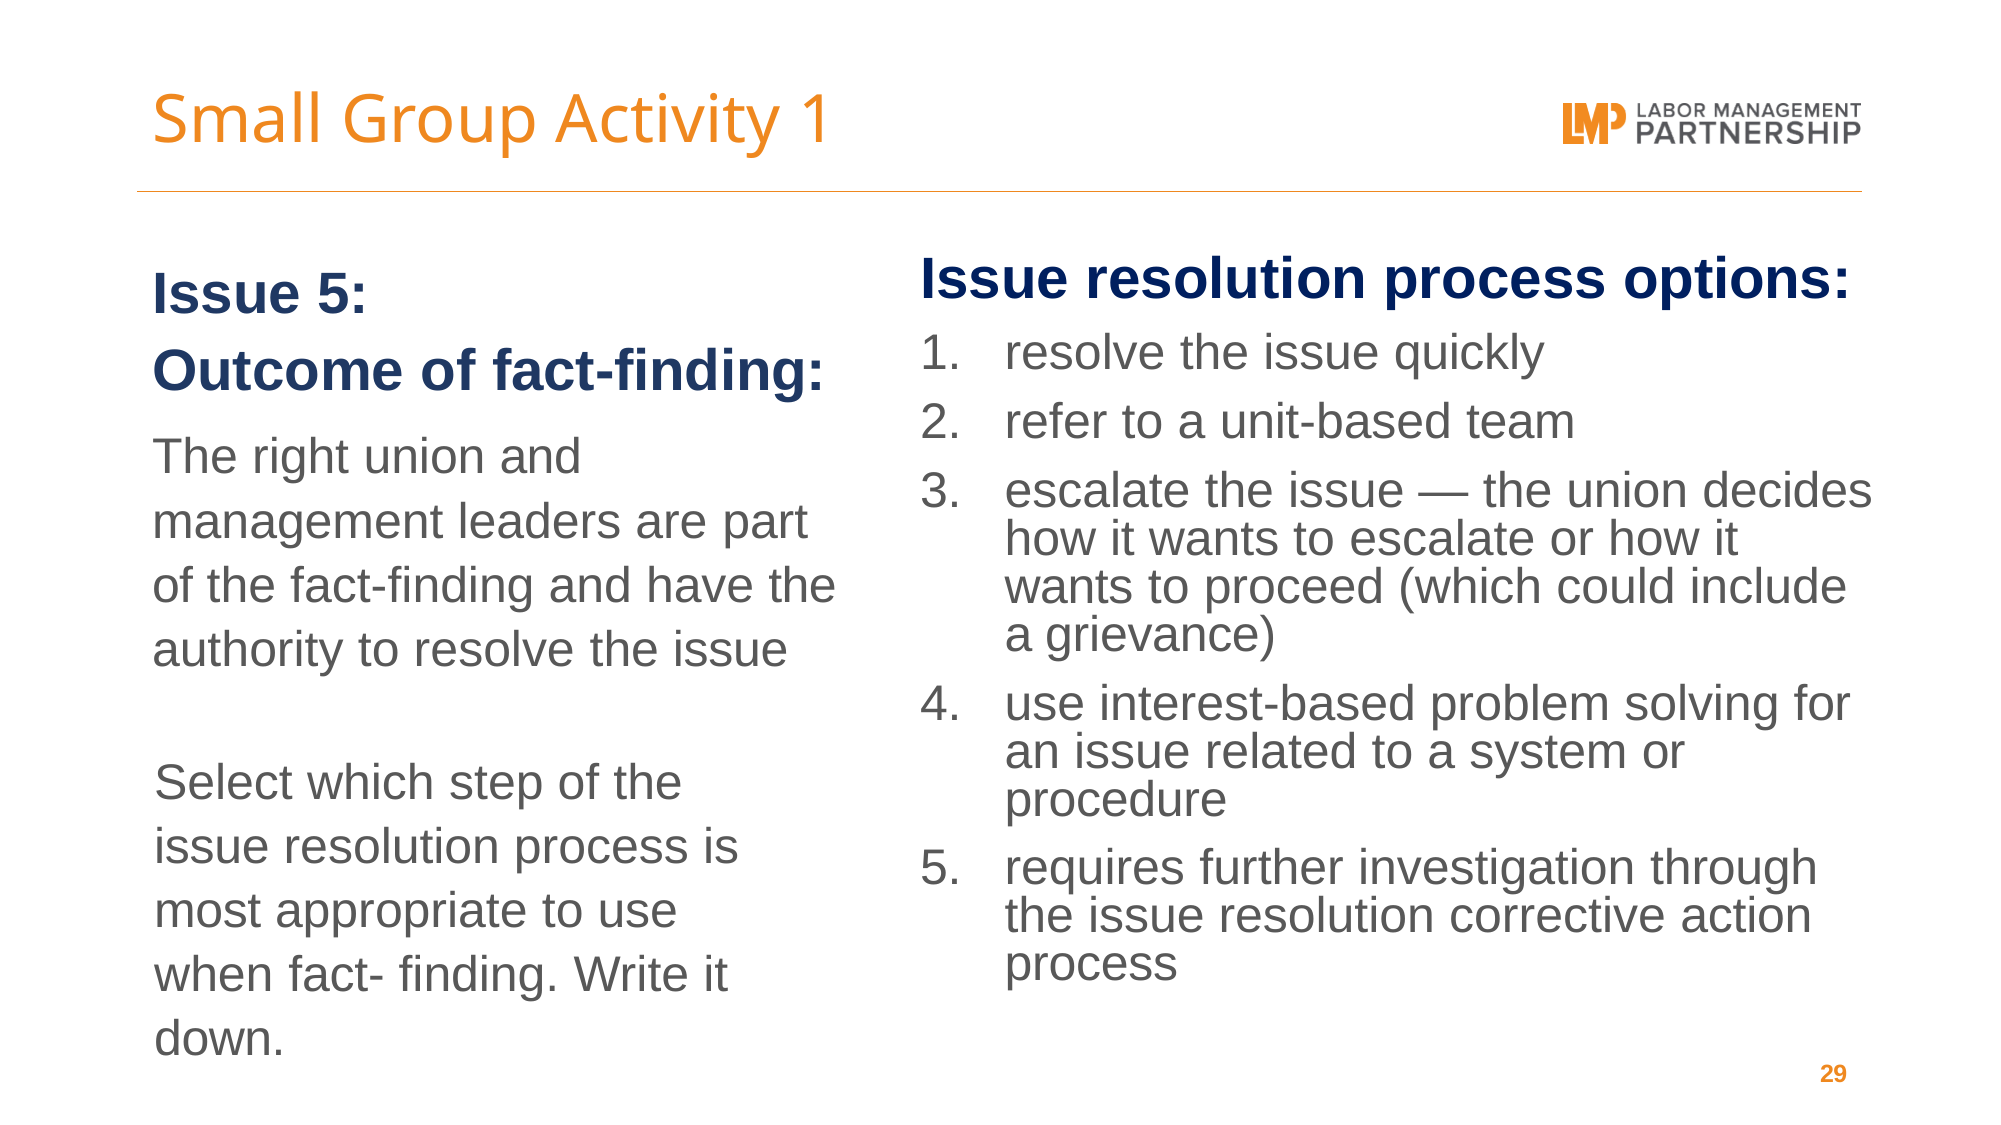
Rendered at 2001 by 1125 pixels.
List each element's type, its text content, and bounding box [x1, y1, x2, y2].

text_box Issue resolution process options: resolve the issue quickly refer to a unit-based team escalate the issue — the union decides how it wants to escalate or how it wants to proceed (which could include a grievance) use interest-based problem solving for an issue related to a system or procedure requires further investigation through the issue resolution corrective action process [918, 227, 1878, 991]
title Small Group Activity 1 [150, 67, 1850, 264]
slide_number 29 [1813, 1057, 1857, 1125]
text_box Issue 5: Outcome of fact-finding: The right union and management leaders are part of the fact-finding and have the authority to resolve the issue [150, 248, 863, 744]
text_box Select which step of the issue resolution process is most appropriate to use when fact- finding. Write it down. [137, 737, 825, 1074]
picture [1850, 103, 1861, 144]
